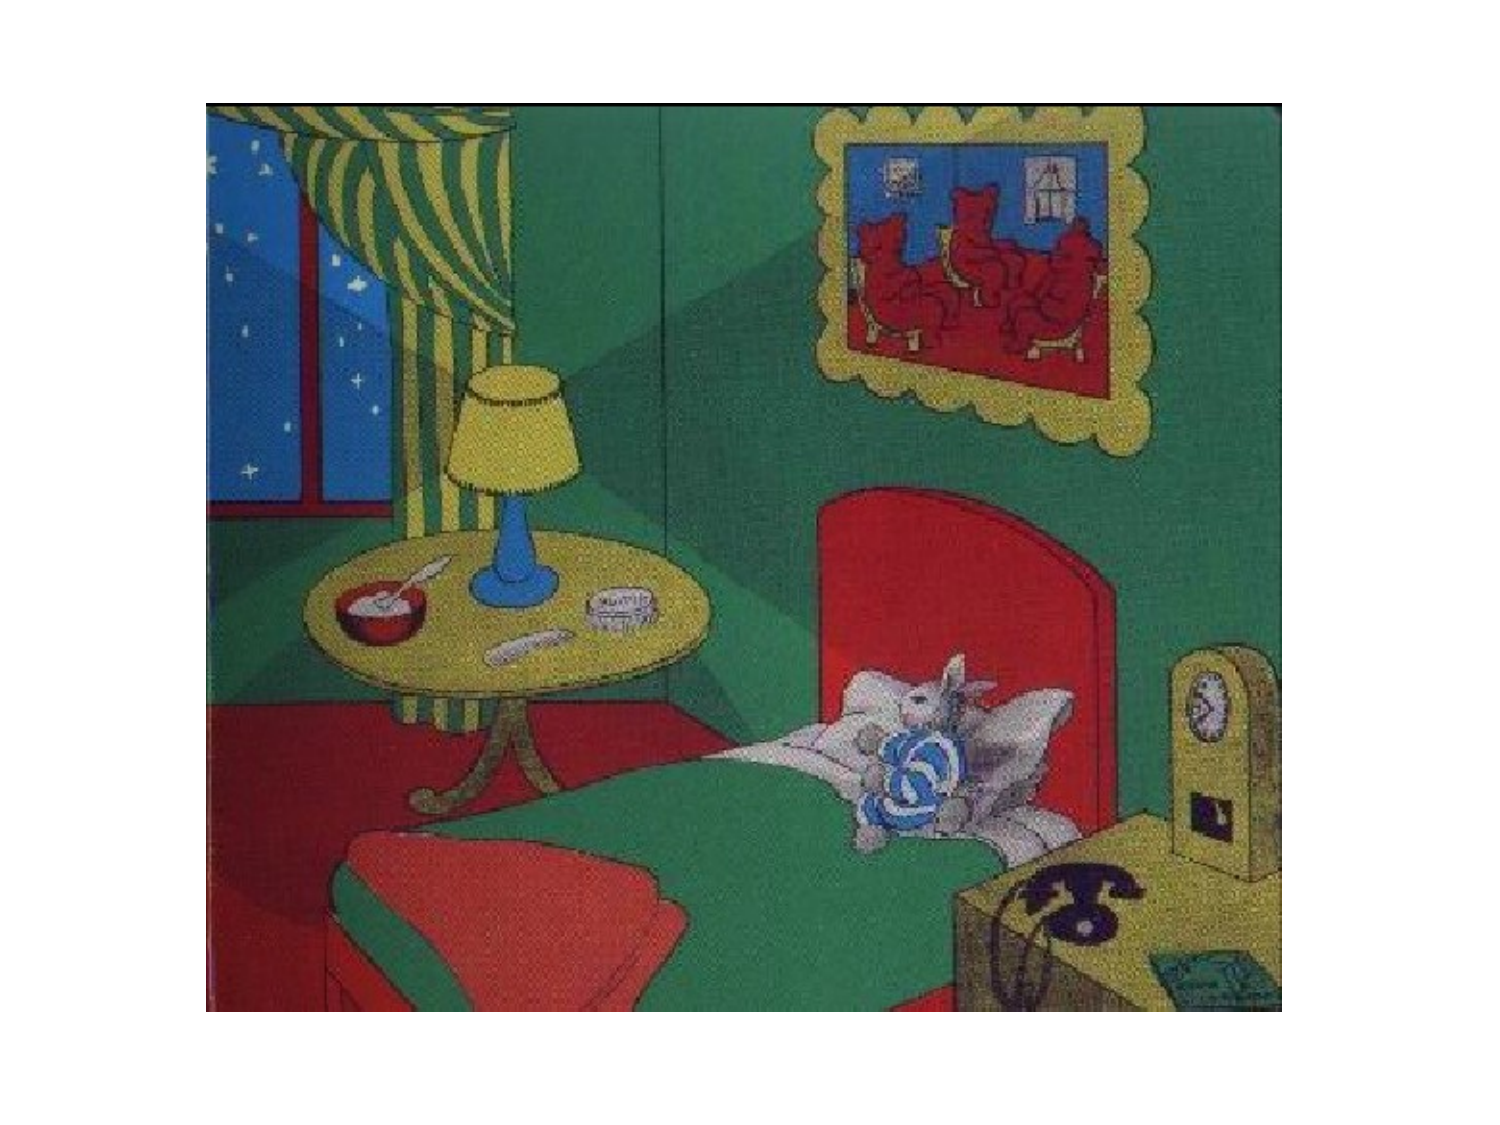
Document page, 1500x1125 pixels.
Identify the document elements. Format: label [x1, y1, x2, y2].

picture [206, 103, 1282, 1012]
